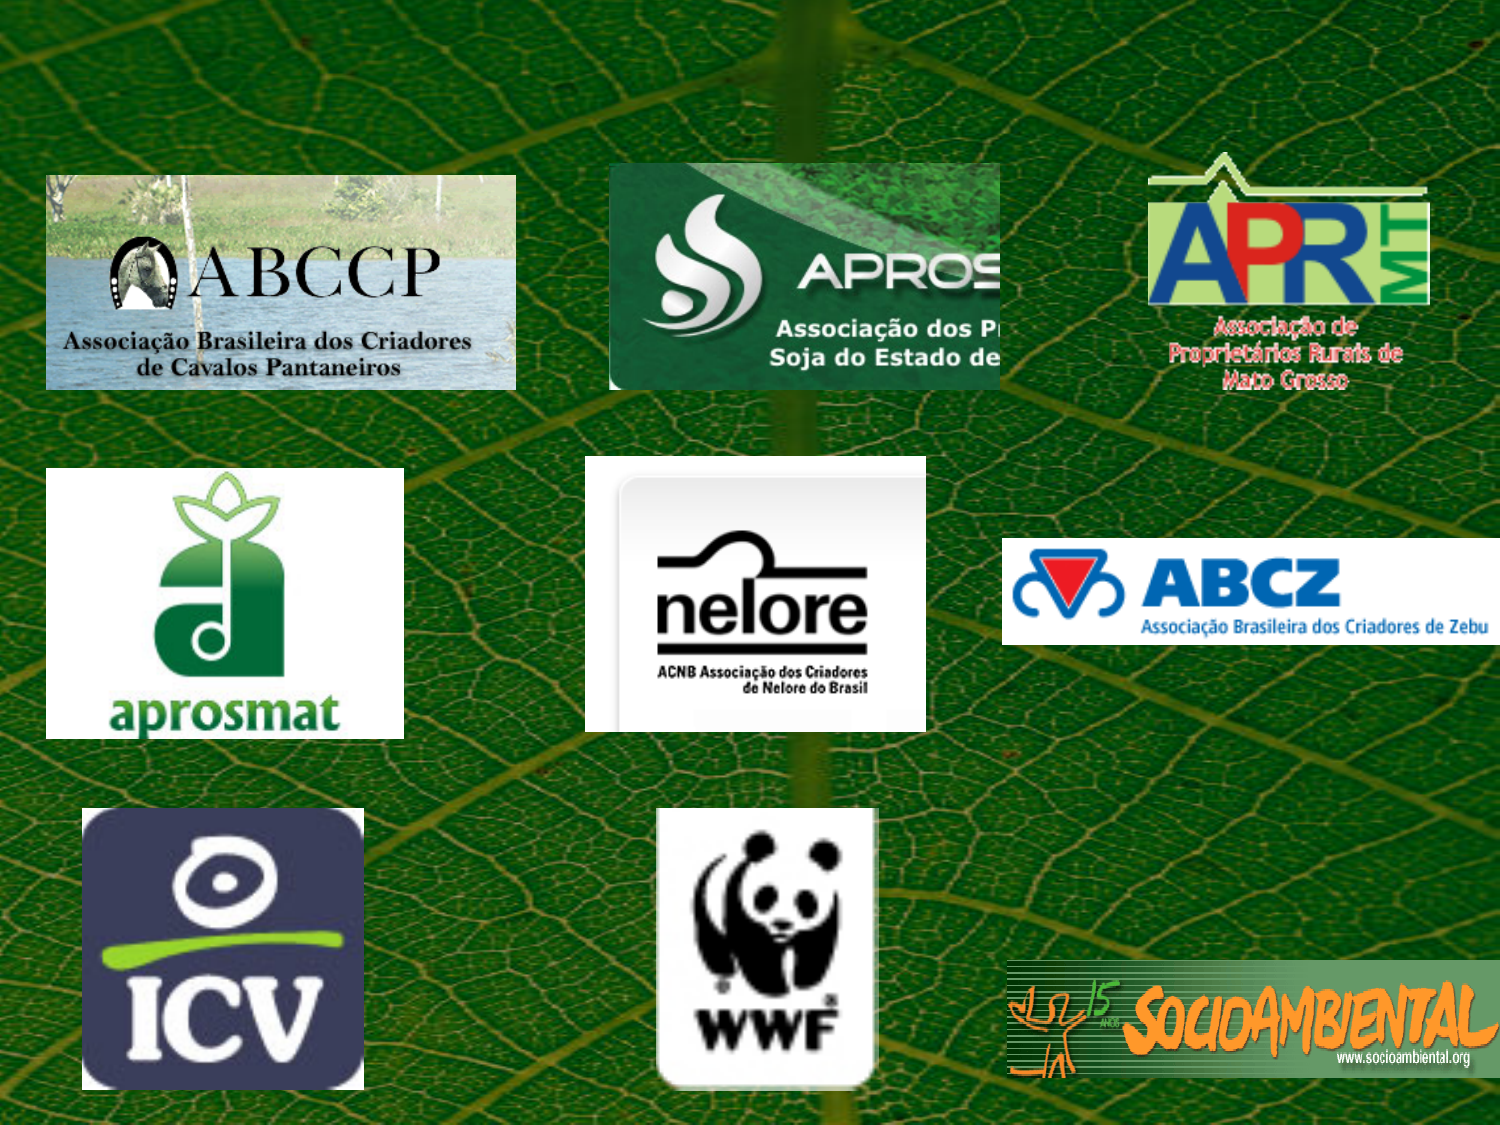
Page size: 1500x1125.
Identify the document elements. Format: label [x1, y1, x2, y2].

picture [1002, 538, 1500, 645]
picture [46, 468, 404, 739]
picture [1148, 152, 1430, 390]
picture [609, 163, 1001, 390]
picture [655, 808, 880, 1092]
picture [81, 808, 364, 1091]
picture [46, 175, 516, 391]
picture [585, 456, 927, 732]
picture [1007, 960, 1500, 1079]
list [0, 0, 1500, 1125]
